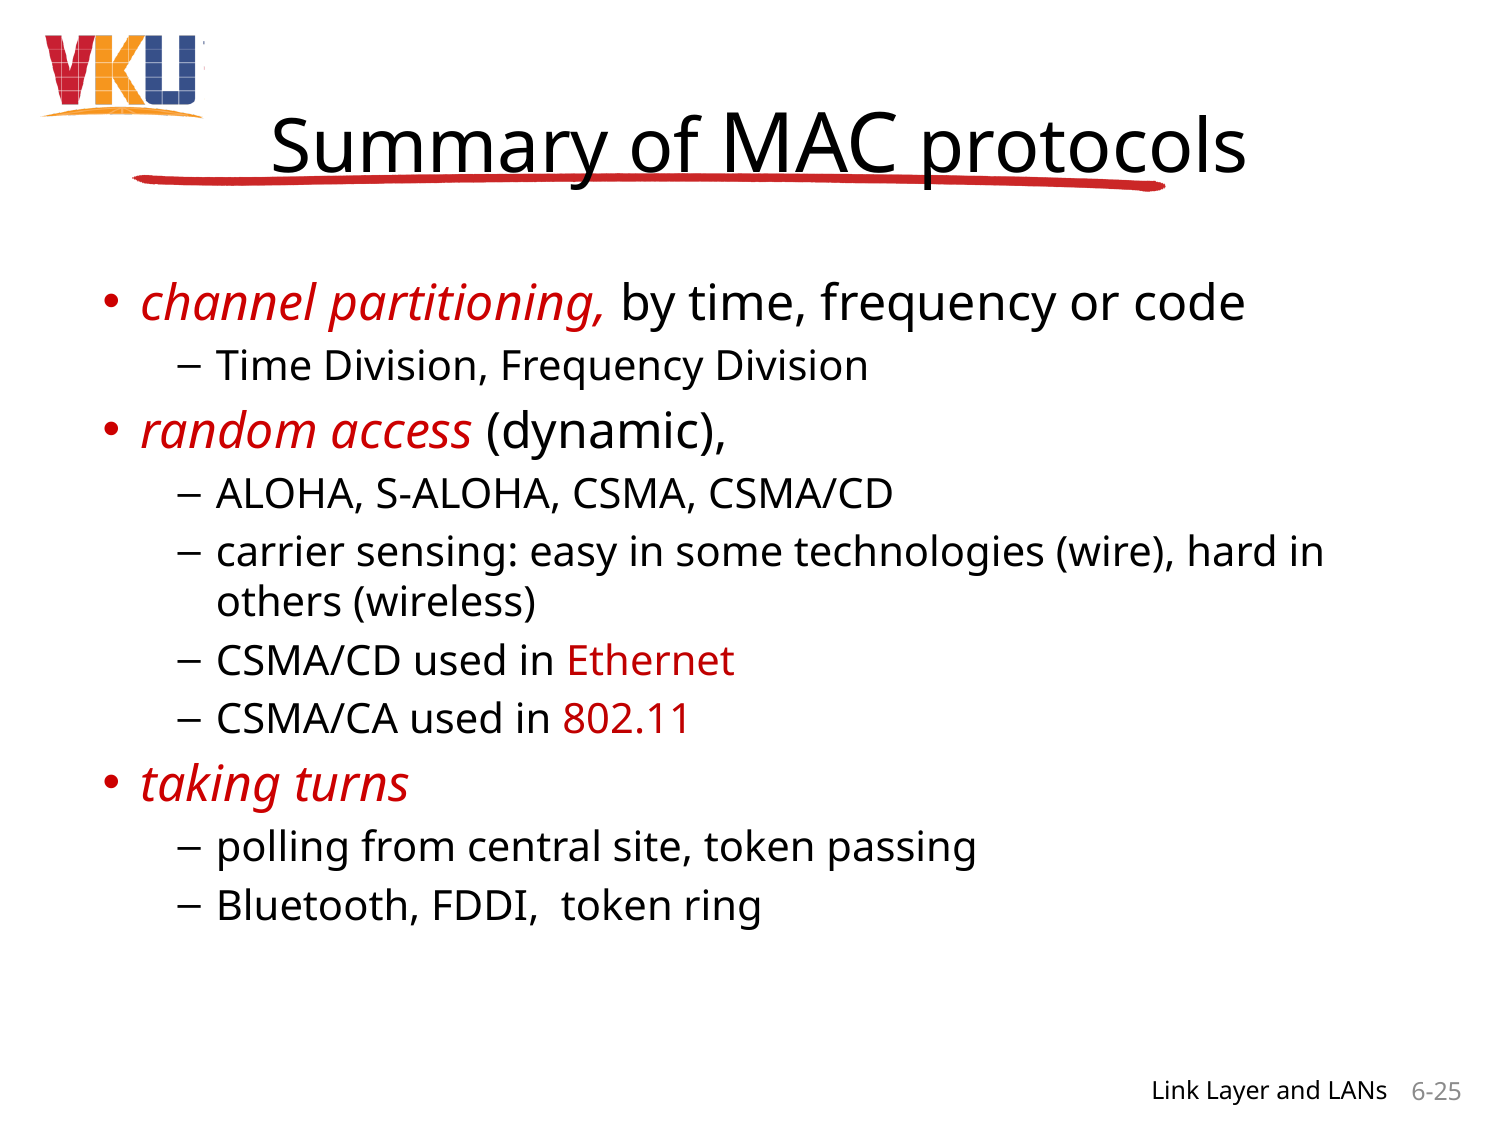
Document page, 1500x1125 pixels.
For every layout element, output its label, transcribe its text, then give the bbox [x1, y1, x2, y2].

picture [127, 168, 1179, 198]
list channel partitioning, by time, frequency or code Time Division, Frequency Division random access (dynamic), ALOHA, S-ALOHA, CSMA, CSMA/CD carrier sensing: easy in some technologies (wire), hard in others (wireless) CSMA/CD used in Ethernet CSMA/CA used in 802.11 taking turns polling from central site, token passing Bluetooth, FDDI, token ring [87, 262, 1363, 1068]
slide_number 6-25 [1387, 1069, 1478, 1115]
footer Link Layer and LANs [1045, 1069, 1404, 1110]
title Summary of MAC protocols [75, 45, 1425, 233]
picture [30, 21, 211, 129]
